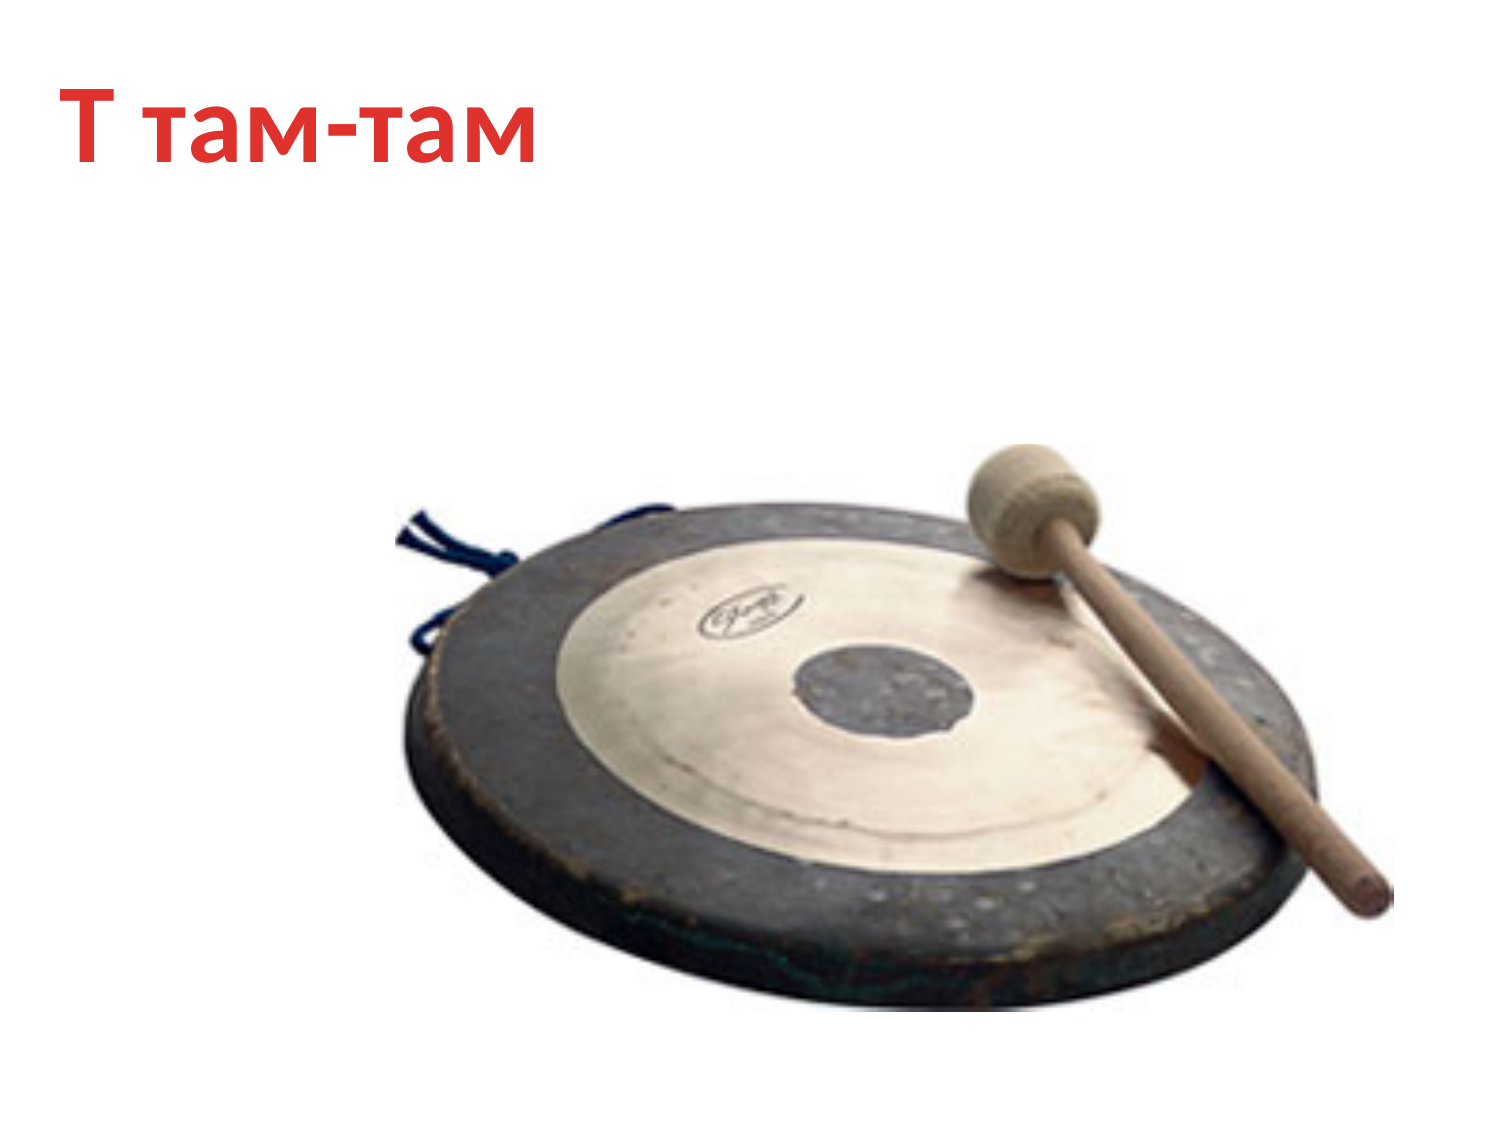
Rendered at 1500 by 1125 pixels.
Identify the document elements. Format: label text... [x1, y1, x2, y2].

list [395, 444, 1394, 1012]
text_box Т там-там [44, 42, 557, 193]
